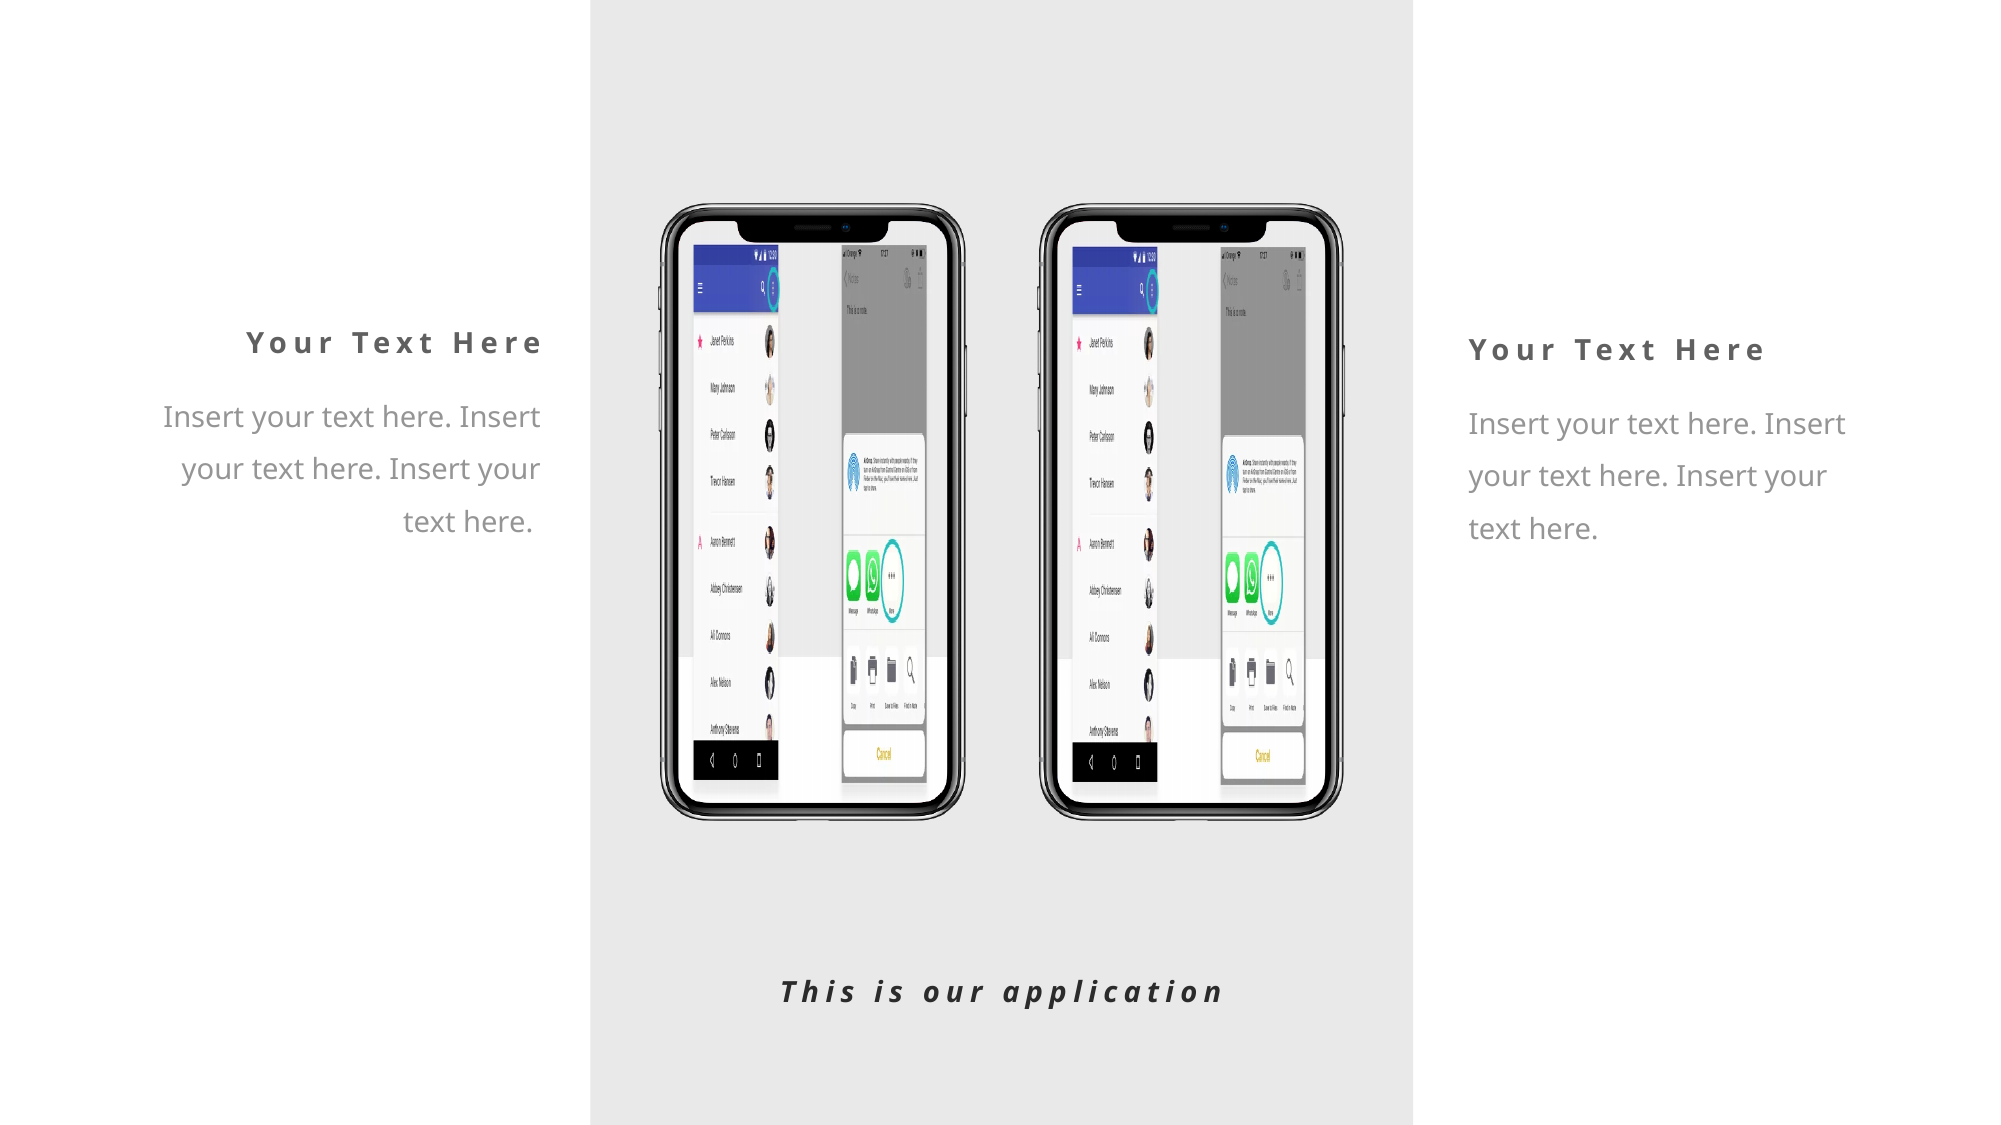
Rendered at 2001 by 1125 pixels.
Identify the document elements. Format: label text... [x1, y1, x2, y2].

picture [1035, 201, 1346, 827]
picture [657, 201, 968, 827]
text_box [144, 299, 556, 542]
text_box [1453, 306, 1866, 550]
text_box This is our application [742, 948, 1260, 1016]
